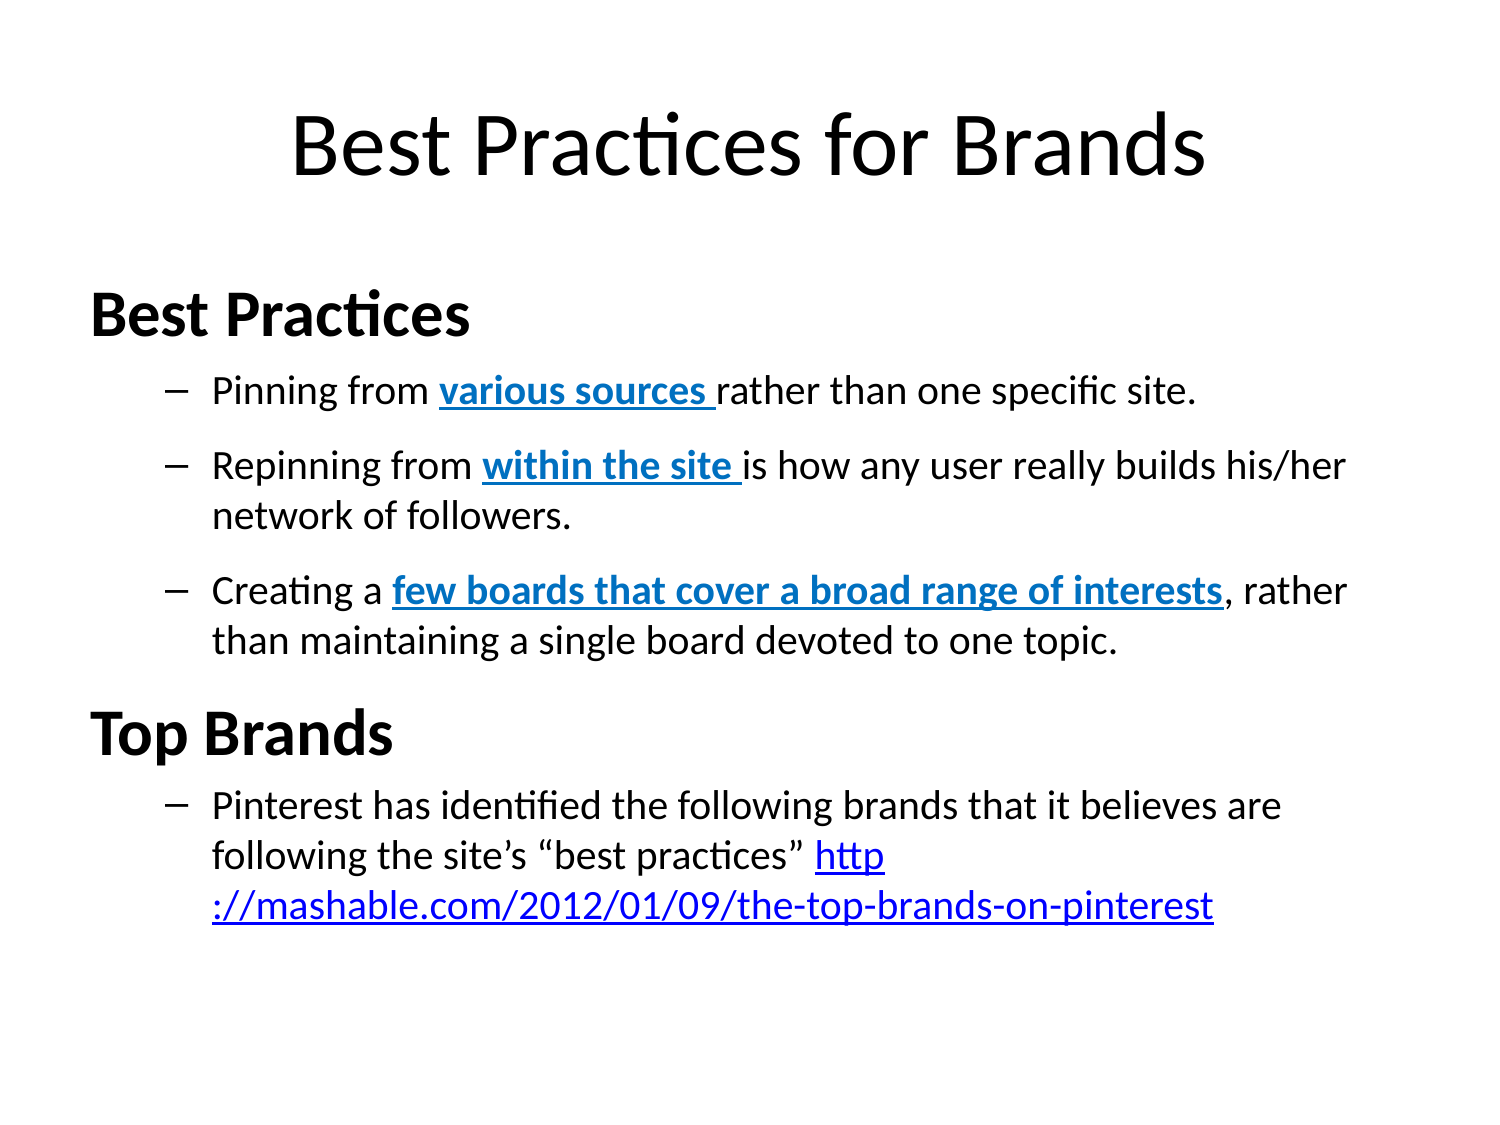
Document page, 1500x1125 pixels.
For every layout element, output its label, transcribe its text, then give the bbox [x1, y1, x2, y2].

title Best Practices for Brands [75, 45, 1425, 233]
list Best Practices Pinning from various sources rather than one specific site. Repinning from within the site is how any user really builds his/her network of followers. Creating a few boards that cover a broad range of interests, rather than maintaining a single board devoted to one topic. Top Brands Pinterest has identified the following brands that it believes are following the site’s “best practices” http://mashable.com/2012/01/09/the-top-brands-on-pinterest [75, 262, 1425, 1005]
